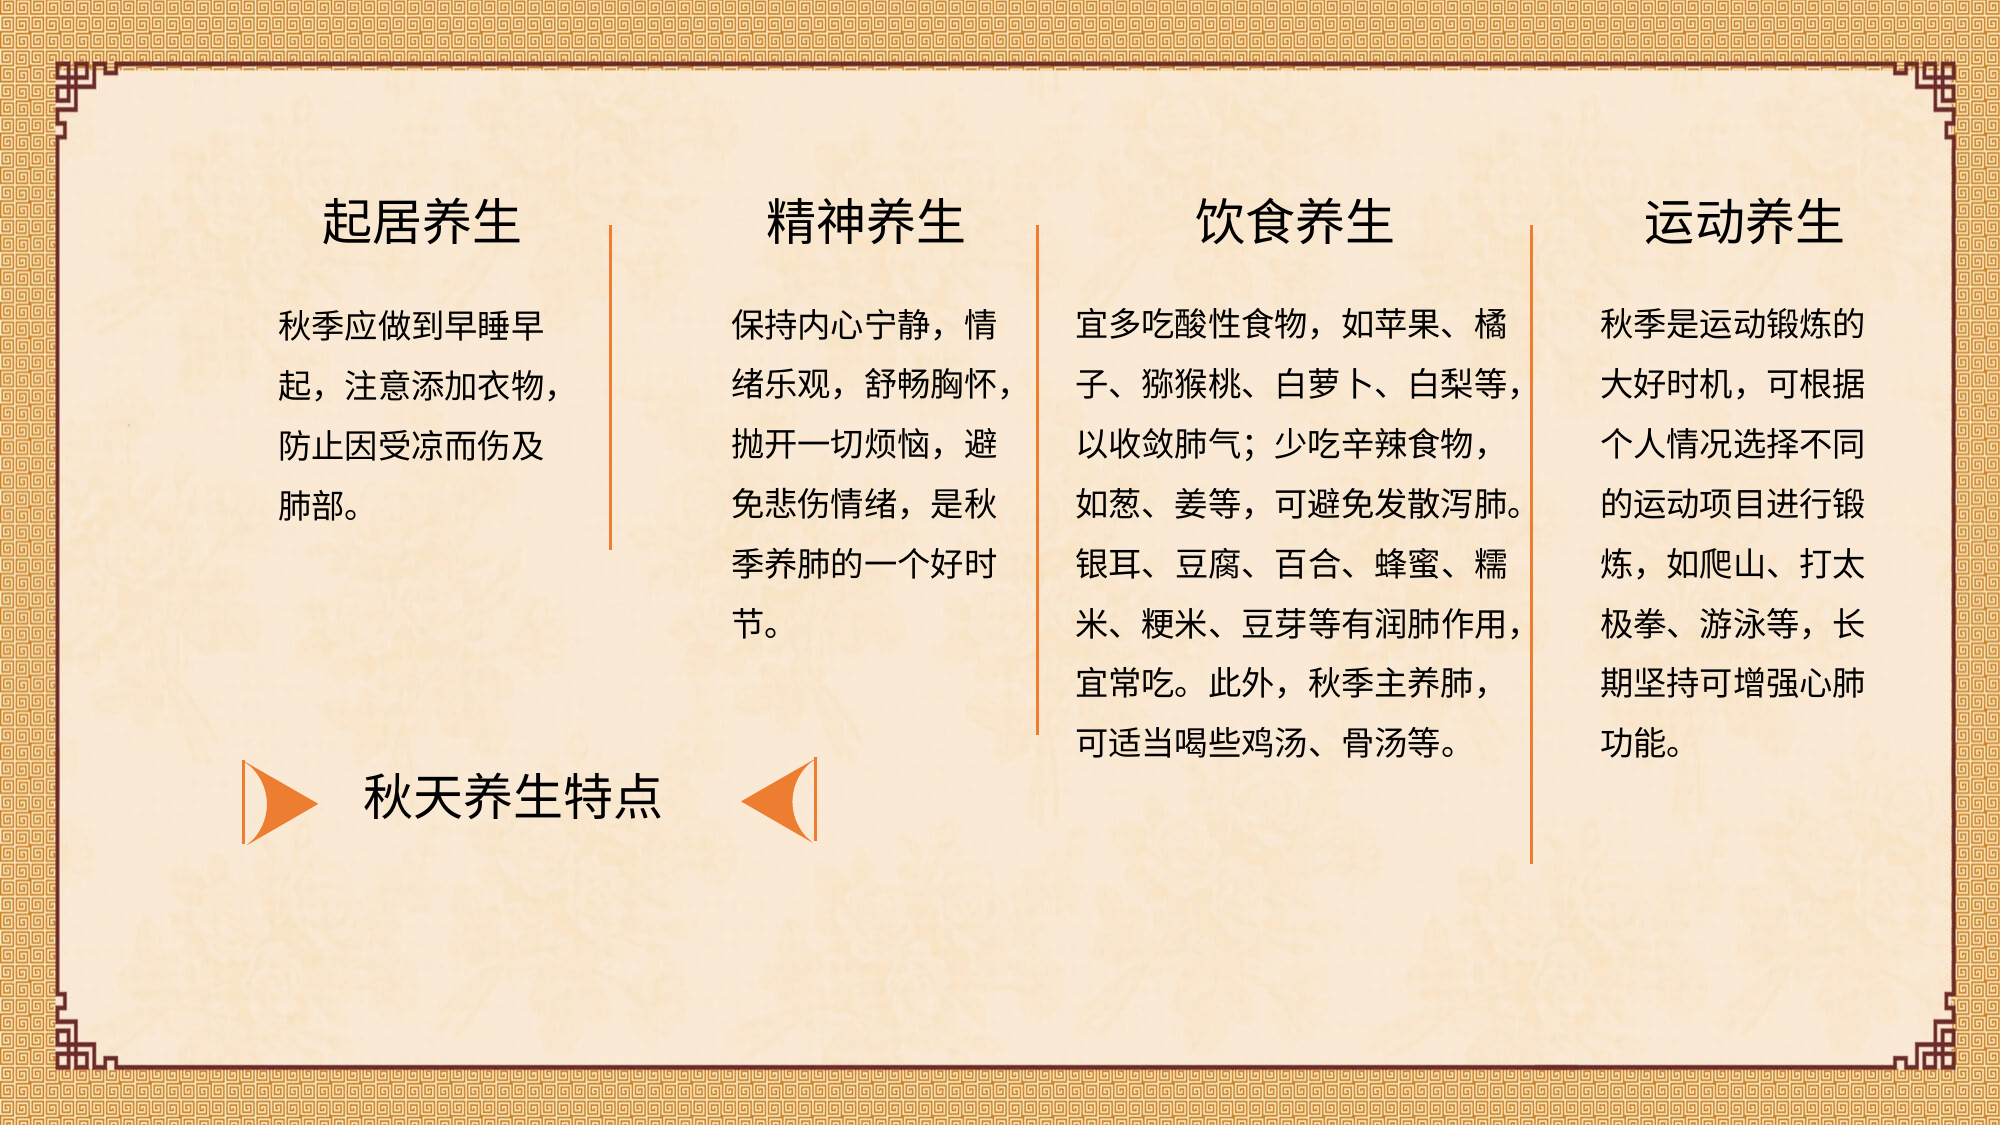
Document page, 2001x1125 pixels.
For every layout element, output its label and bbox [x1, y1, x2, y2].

picture [0, 0, 2000, 1125]
text_box [263, 183, 583, 530]
text_box [1060, 183, 1532, 225]
text_box [1585, 183, 1905, 770]
text_box [716, 183, 1036, 225]
text_box [610, 225, 1532, 864]
text_box [217, 756, 610, 849]
